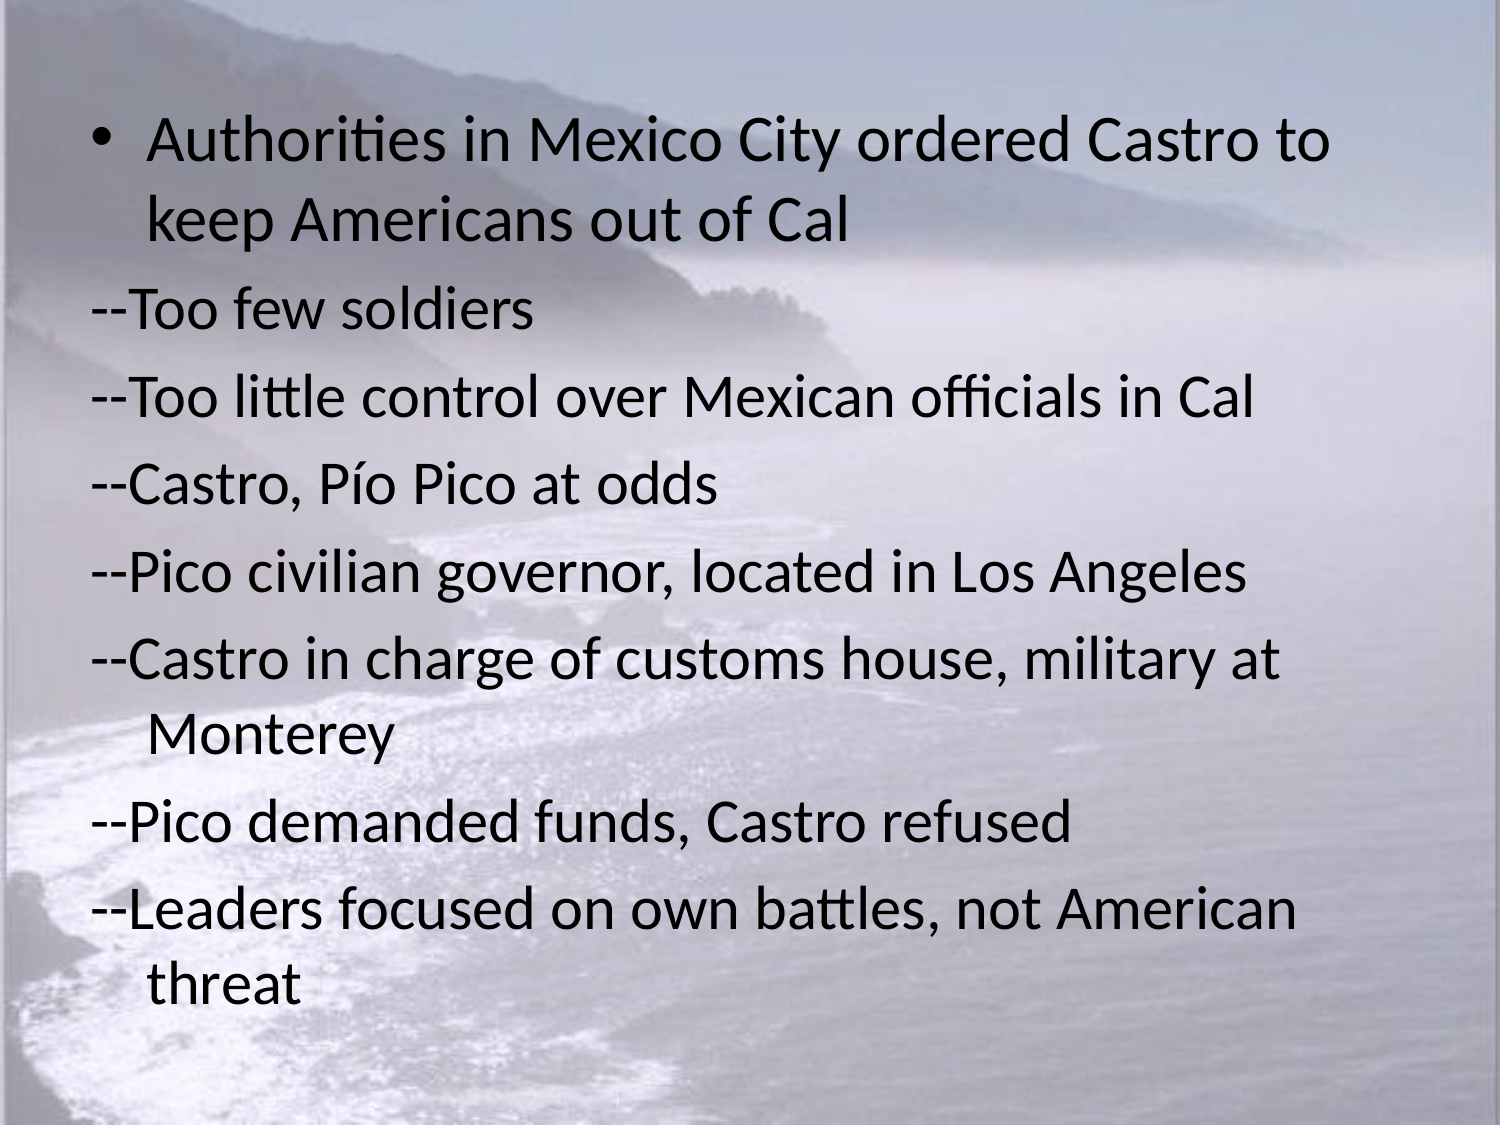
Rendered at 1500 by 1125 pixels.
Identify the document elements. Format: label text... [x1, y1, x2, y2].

picture [0, 0, 1500, 1125]
list Authorities in Mexico City ordered Castro to keep Americans out of Cal --Too few soldiers --Too little control over Mexican officials in Cal --Castro, Pío Pico at odds --Pico civilian governor, located in Los Angeles --Castro in charge of customs house, military at Monterey --Pico demanded funds, Castro refused --Leaders focused on own battles, not American threat [75, 87, 1425, 1005]
